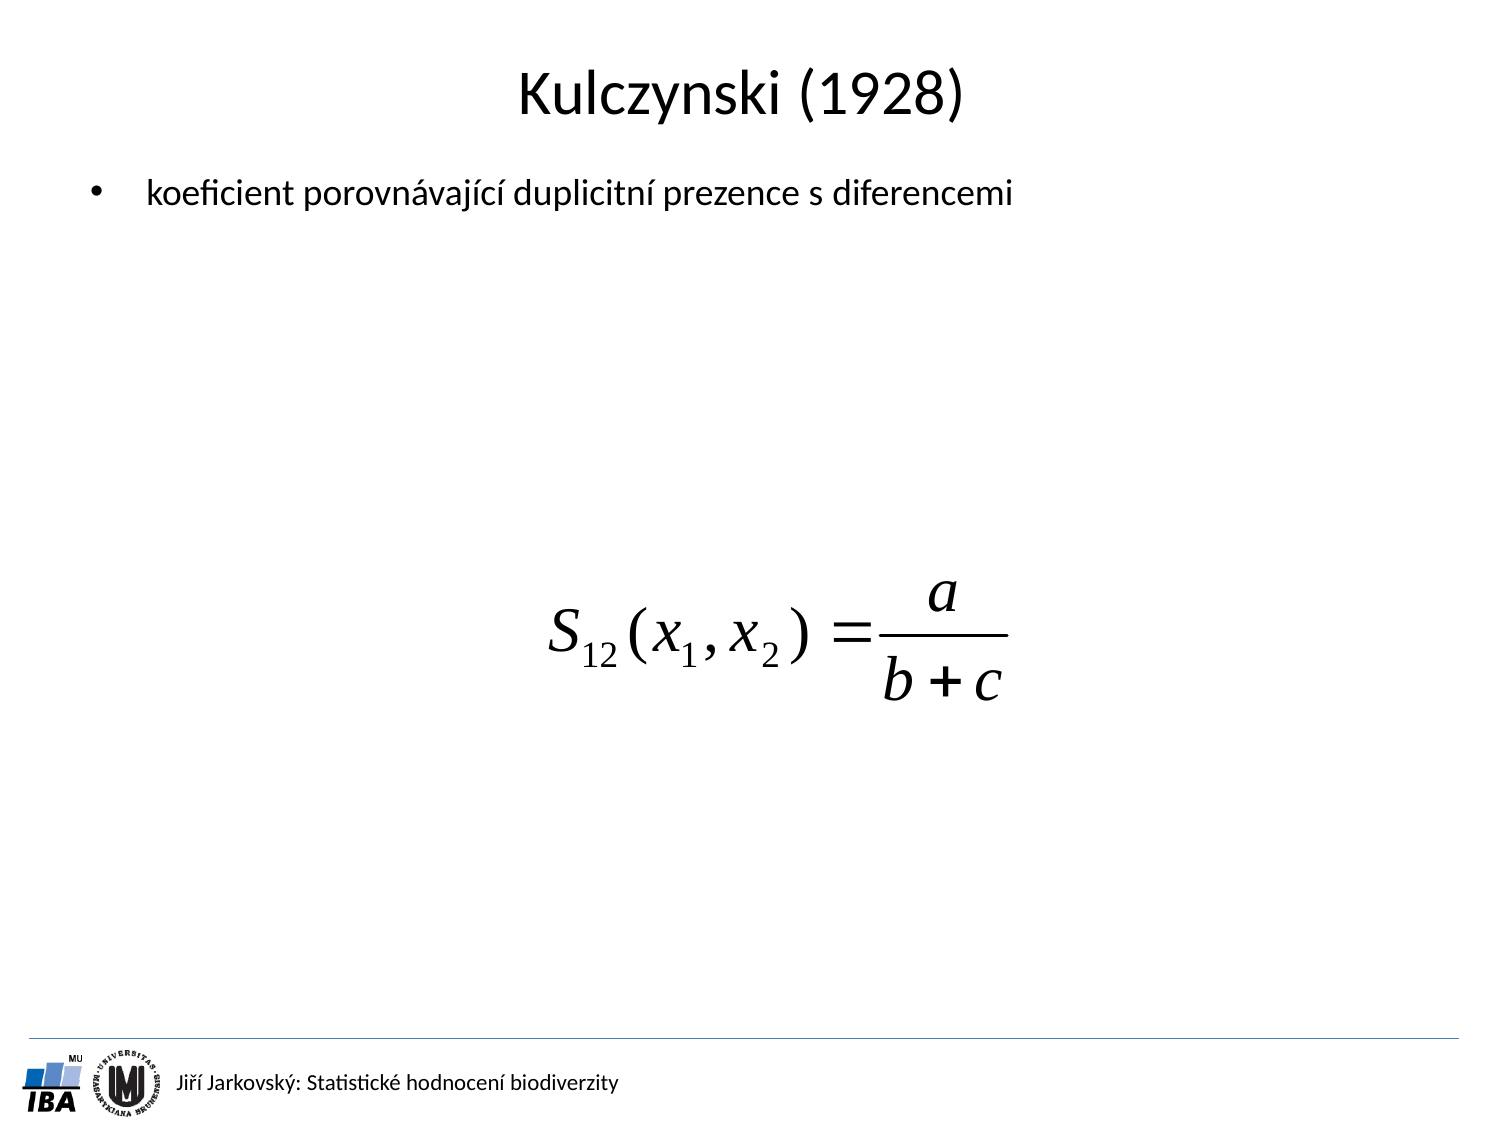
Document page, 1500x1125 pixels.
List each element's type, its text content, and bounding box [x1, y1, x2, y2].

title Kulczynski (1928) [75, 42, 1425, 135]
list koeficient porovnávající duplicitní prezence s diferencemi [75, 531, 1425, 1005]
picture [22, 1055, 82, 1112]
list koeficient porovnávající duplicitní prezence s diferencemi [75, 160, 1425, 530]
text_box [537, 550, 1022, 716]
picture [93, 1050, 160, 1117]
